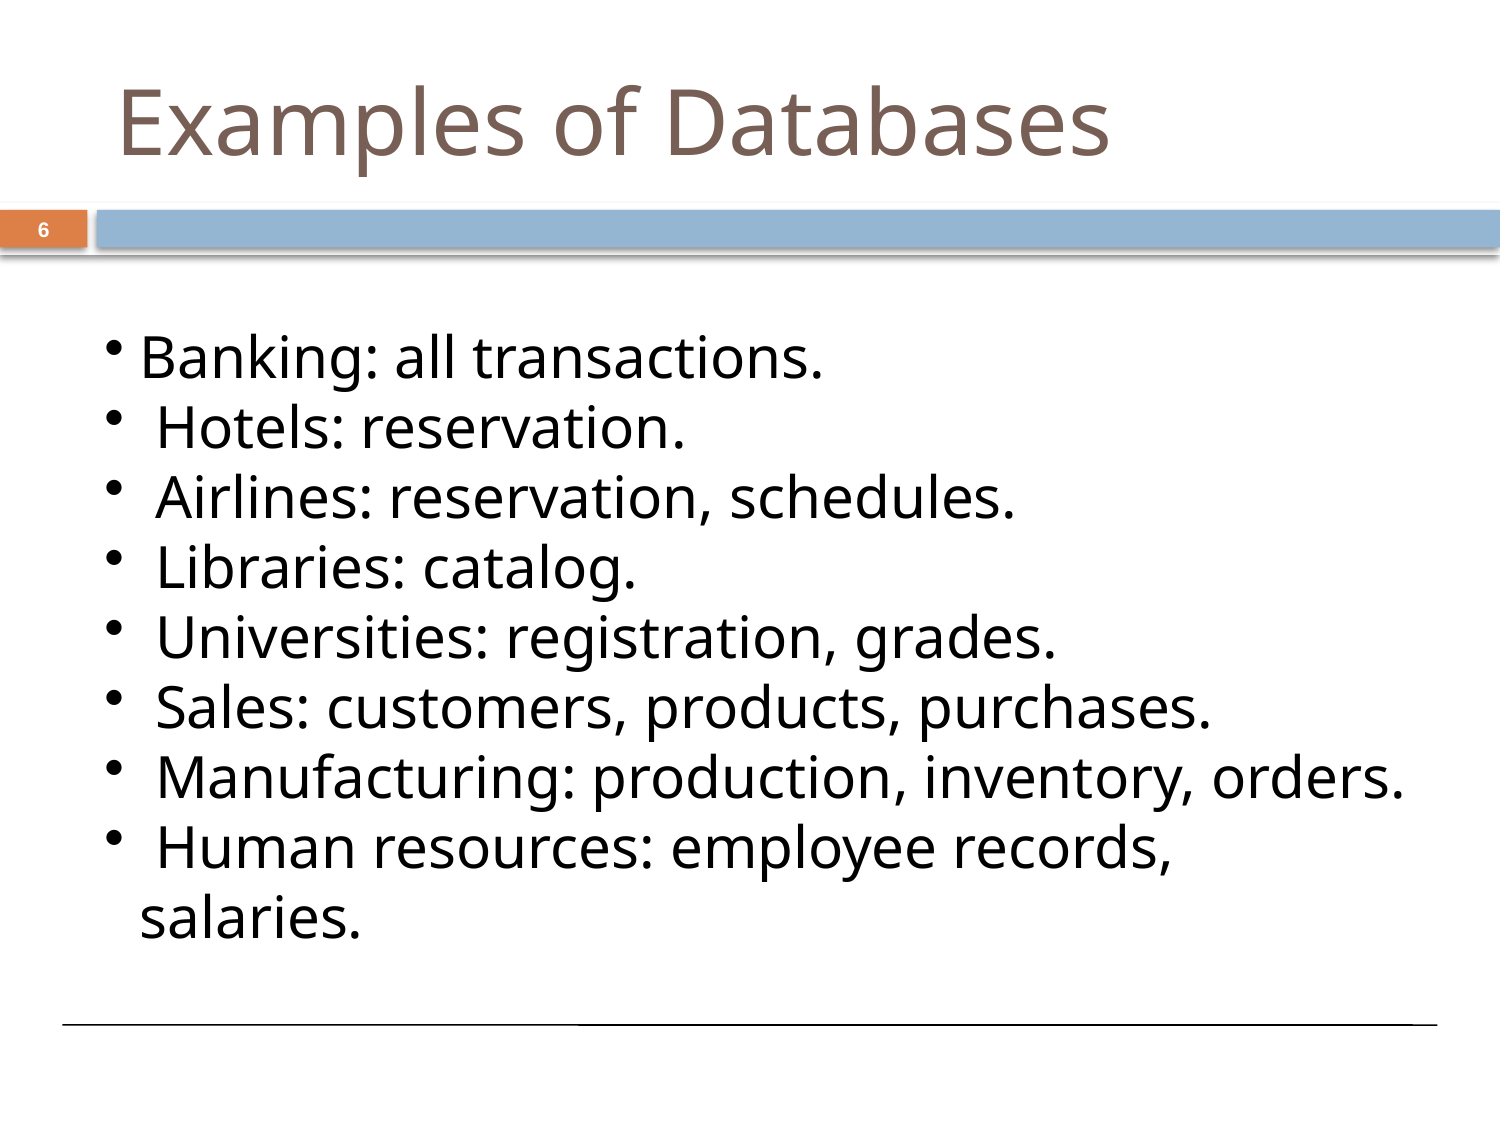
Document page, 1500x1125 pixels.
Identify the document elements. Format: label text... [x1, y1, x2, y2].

slide_number 6 [0, 208, 88, 249]
text_box Banking: all transactions. Hotels: reservation. Airlines: reservation, schedules. Libraries: catalog. Universities: registration, grades. Sales: customers, products, purchases. Manufacturing: production, inventory, orders. Human resources: employee records, salaries. [50, 262, 1425, 957]
title Examples of Databases [100, 37, 1439, 201]
